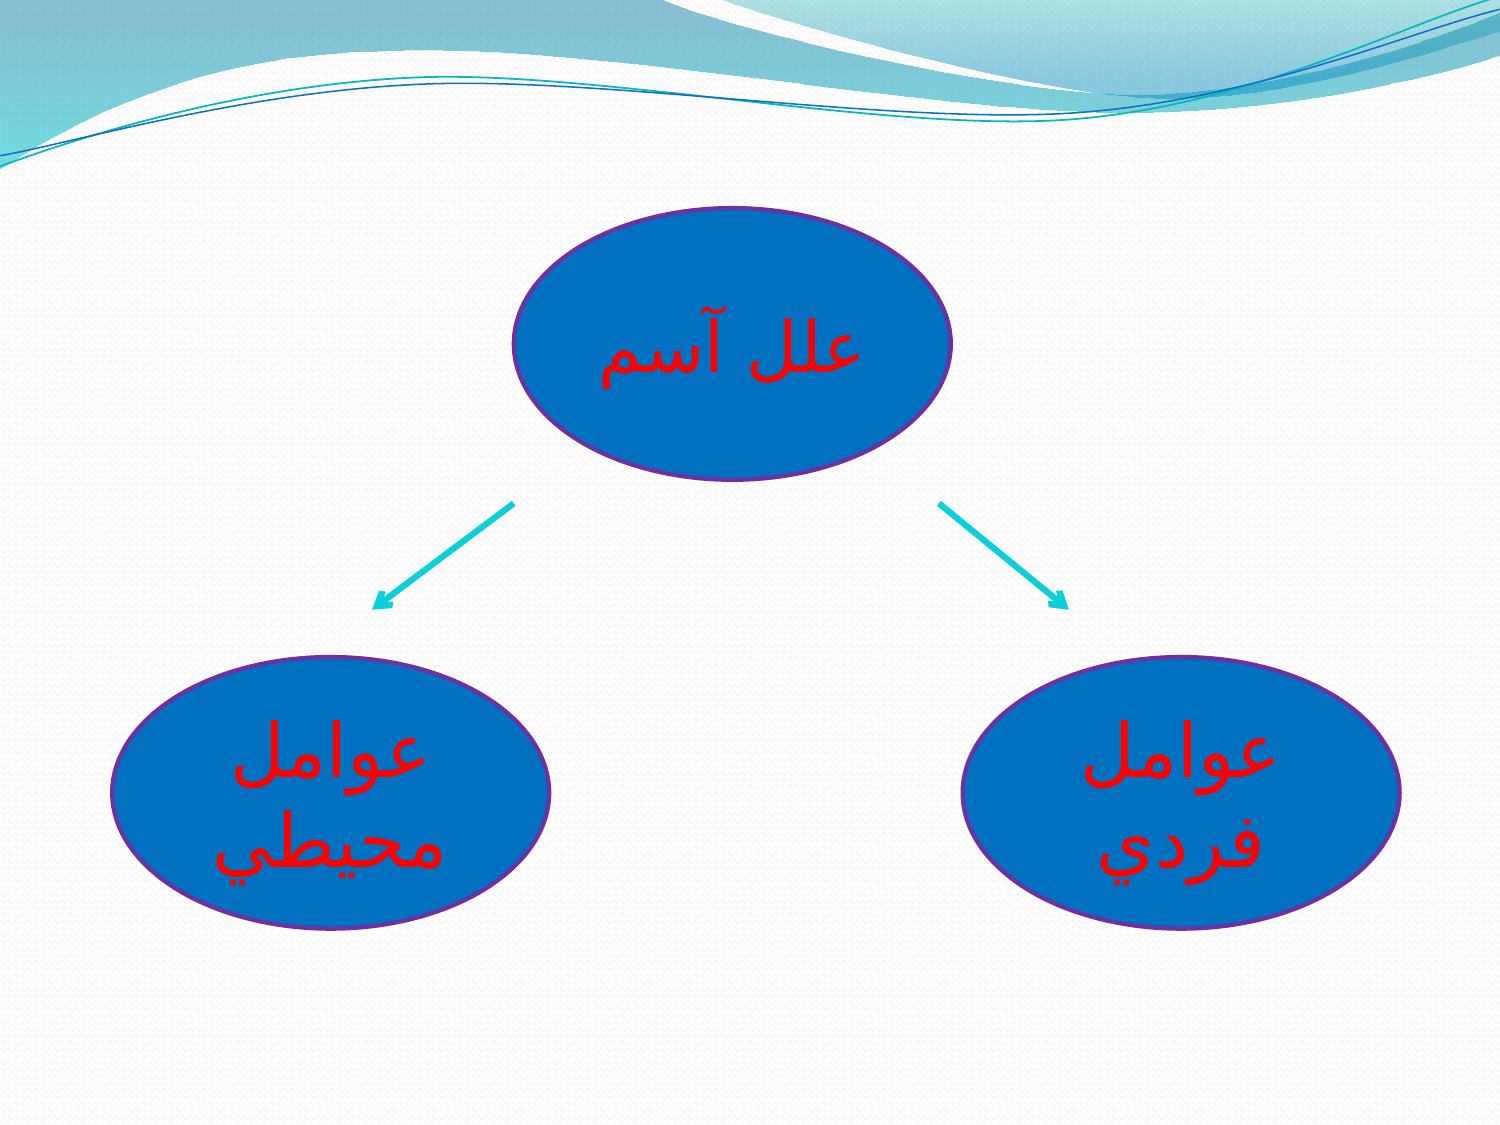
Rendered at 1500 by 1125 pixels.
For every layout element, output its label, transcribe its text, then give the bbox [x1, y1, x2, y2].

text_box علل آسم [511, 205, 953, 482]
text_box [371, 503, 514, 610]
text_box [938, 503, 1070, 610]
text_box عوامل فردي [960, 654, 1402, 931]
text_box عوامل محيطي [110, 654, 552, 931]
